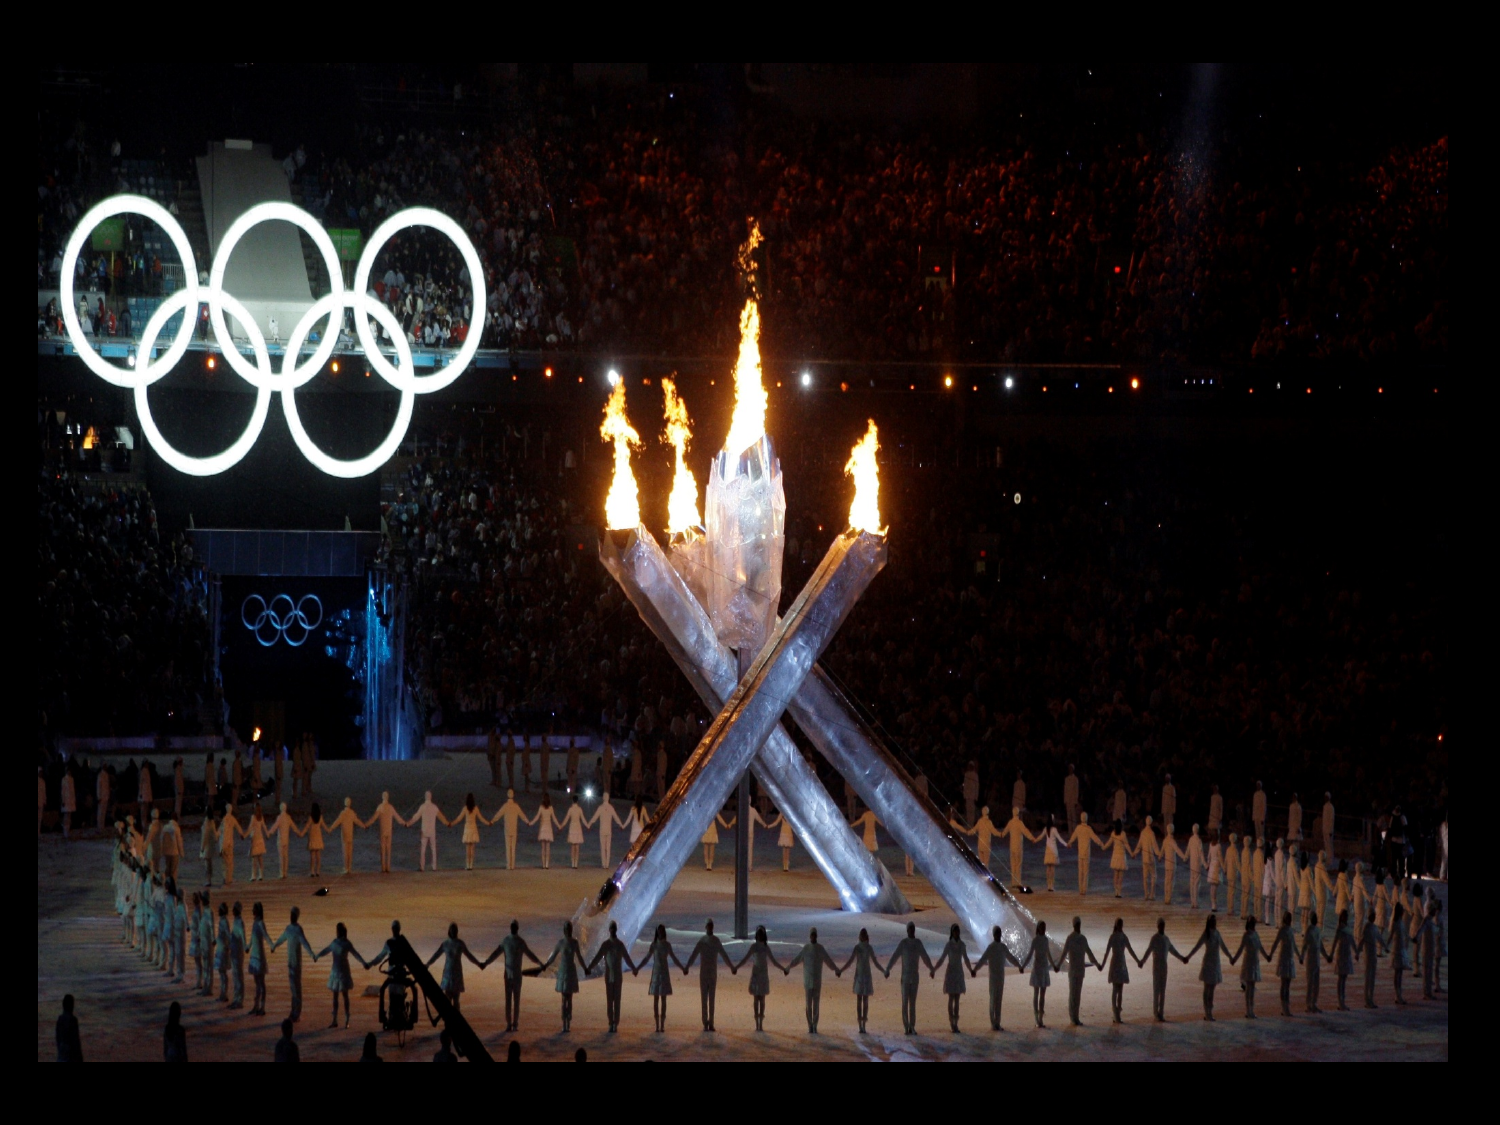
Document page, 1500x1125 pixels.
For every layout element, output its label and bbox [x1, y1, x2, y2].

list [37, 62, 1448, 1063]
